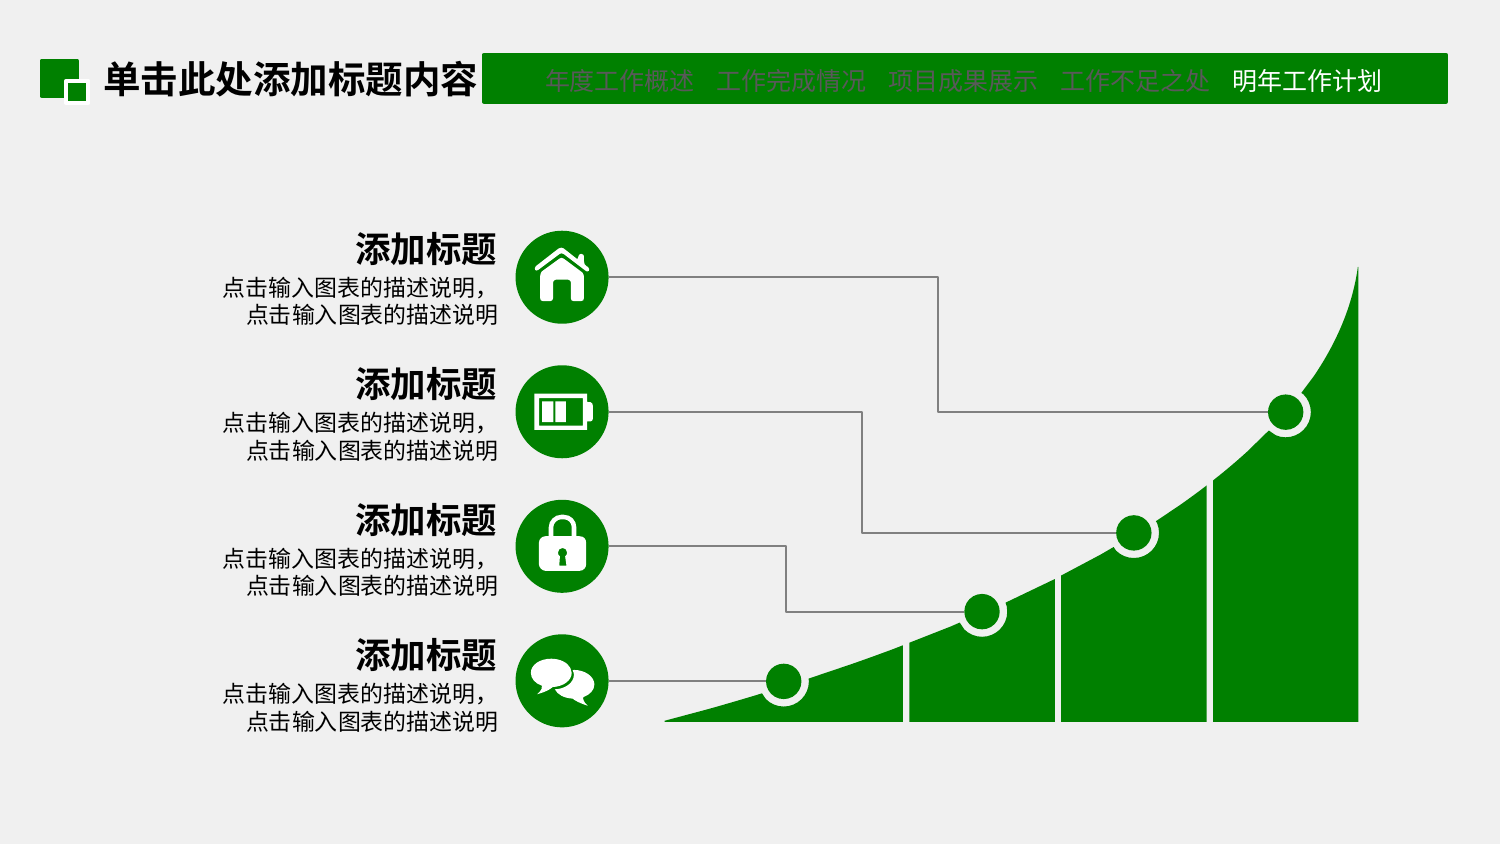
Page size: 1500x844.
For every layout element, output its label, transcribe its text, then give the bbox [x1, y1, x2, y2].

text_box [1210, 264, 1361, 725]
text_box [515, 634, 609, 728]
text_box 添加标题 [343, 220, 509, 267]
text_box 点击输入图表的描述说明，点击输入图表的描述说明 [194, 403, 511, 470]
text_box [1115, 513, 1154, 553]
text_box 点击输入图表的描述说明，点击输入图表的描述说明 [194, 674, 511, 741]
text_box 点击输入图表的描述说明，点击输入图表的描述说明 [194, 267, 511, 334]
text_box 添加标题 [343, 627, 509, 674]
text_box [608, 411, 1117, 534]
text_box [764, 661, 804, 702]
text_box [907, 577, 1057, 725]
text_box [608, 276, 1269, 413]
text_box [662, 643, 905, 725]
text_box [515, 499, 609, 594]
text_box [1059, 483, 1209, 724]
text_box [515, 364, 609, 459]
text_box 单击此处添加标题内容 [88, 48, 680, 108]
text_box 添加标题 [343, 356, 509, 403]
text_box 点击输入图表的描述说明，点击输入图表的描述说明 [194, 538, 511, 605]
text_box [515, 230, 609, 324]
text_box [608, 545, 965, 612]
text_box 添加标题 [343, 492, 509, 538]
text_box [1267, 392, 1306, 432]
text_box [963, 591, 1002, 632]
